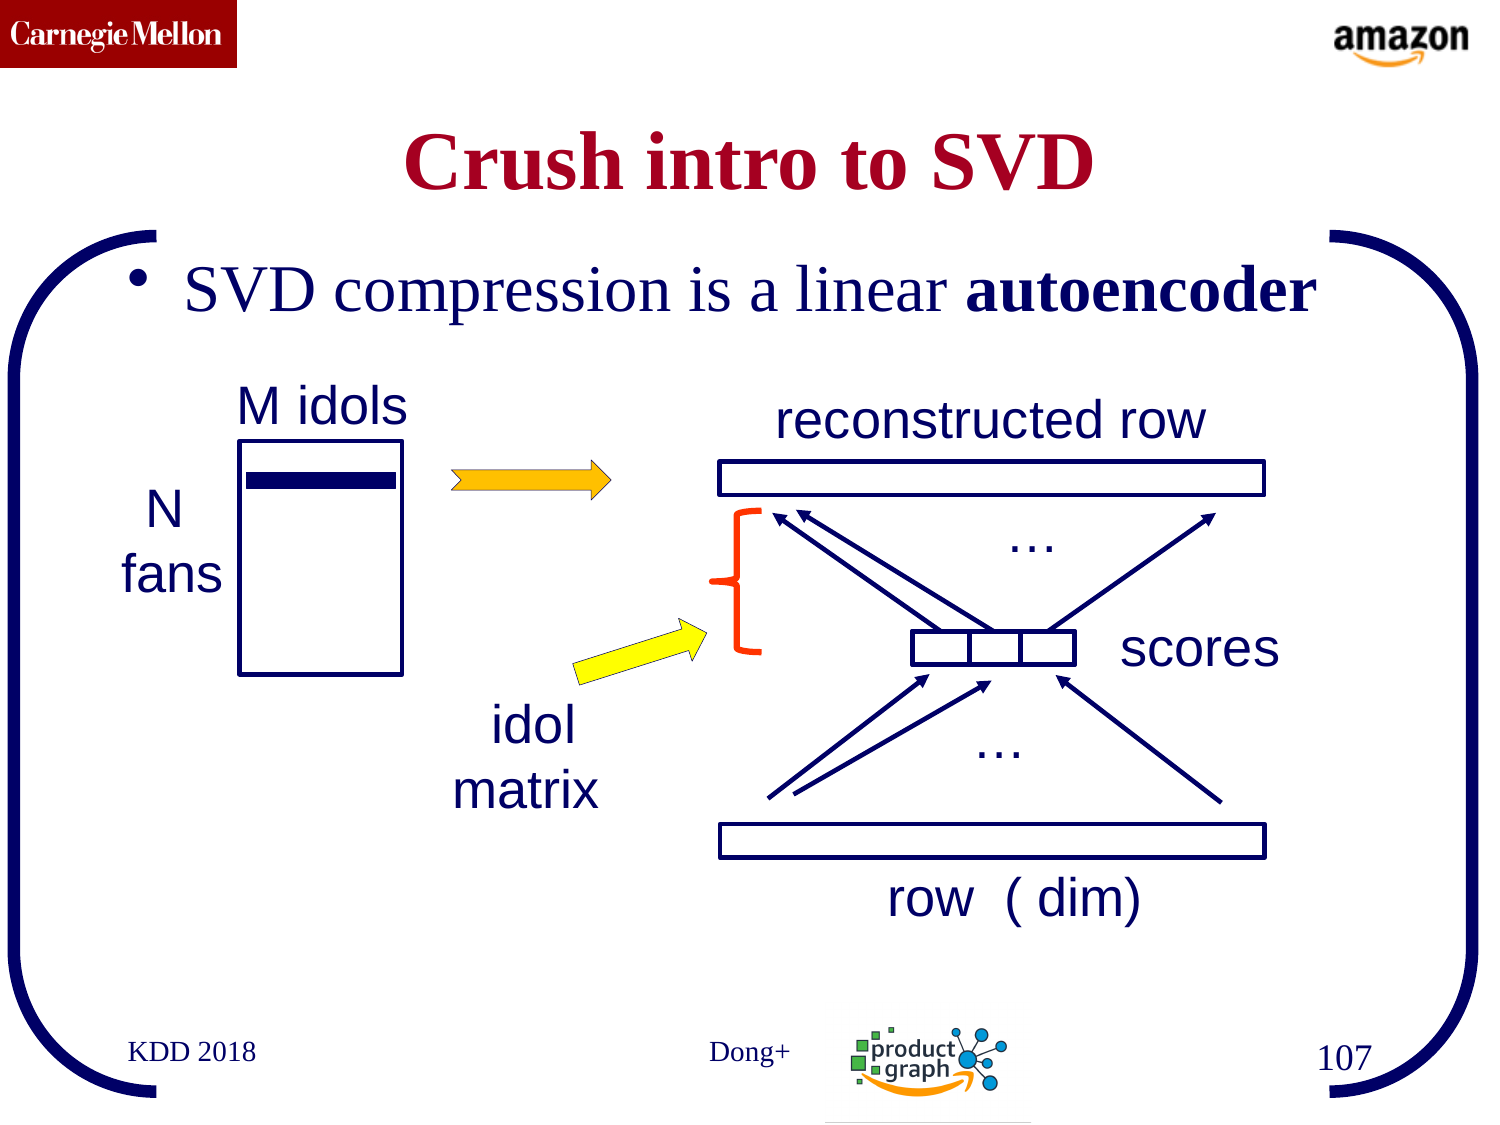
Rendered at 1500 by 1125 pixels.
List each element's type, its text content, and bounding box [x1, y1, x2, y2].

slide_number KDD 2018 [112, 1024, 426, 1101]
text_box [1055, 674, 1222, 804]
text_box … [902, 490, 1163, 571]
text_box [13, 243, 1473, 1092]
picture [0, 0, 237, 68]
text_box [771, 512, 792, 632]
text_box [711, 510, 762, 653]
text_box [572, 618, 707, 686]
text_box [246, 472, 396, 488]
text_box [767, 673, 930, 799]
text_box M idols [206, 362, 440, 443]
footer Dong+ [512, 1024, 988, 1101]
text_box … [996, 697, 1050, 778]
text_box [795, 509, 994, 632]
list SVD compression is a linear autoencoder [112, 237, 1388, 370]
text_box [912, 640, 970, 665]
text_box [719, 461, 1265, 496]
text_box scores [1089, 605, 1312, 686]
text_box [451, 459, 612, 501]
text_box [1047, 512, 1217, 632]
text_box [1020, 631, 1075, 665]
title Crush intro to SVD [112, 99, 1388, 213]
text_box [793, 680, 992, 795]
text_box [720, 823, 1265, 858]
slide_number 107 [1074, 1024, 1388, 1101]
picture [1322, 4, 1484, 88]
text_box [239, 443, 403, 675]
text_box [970, 631, 1020, 665]
text_box N fans [91, 466, 254, 611]
